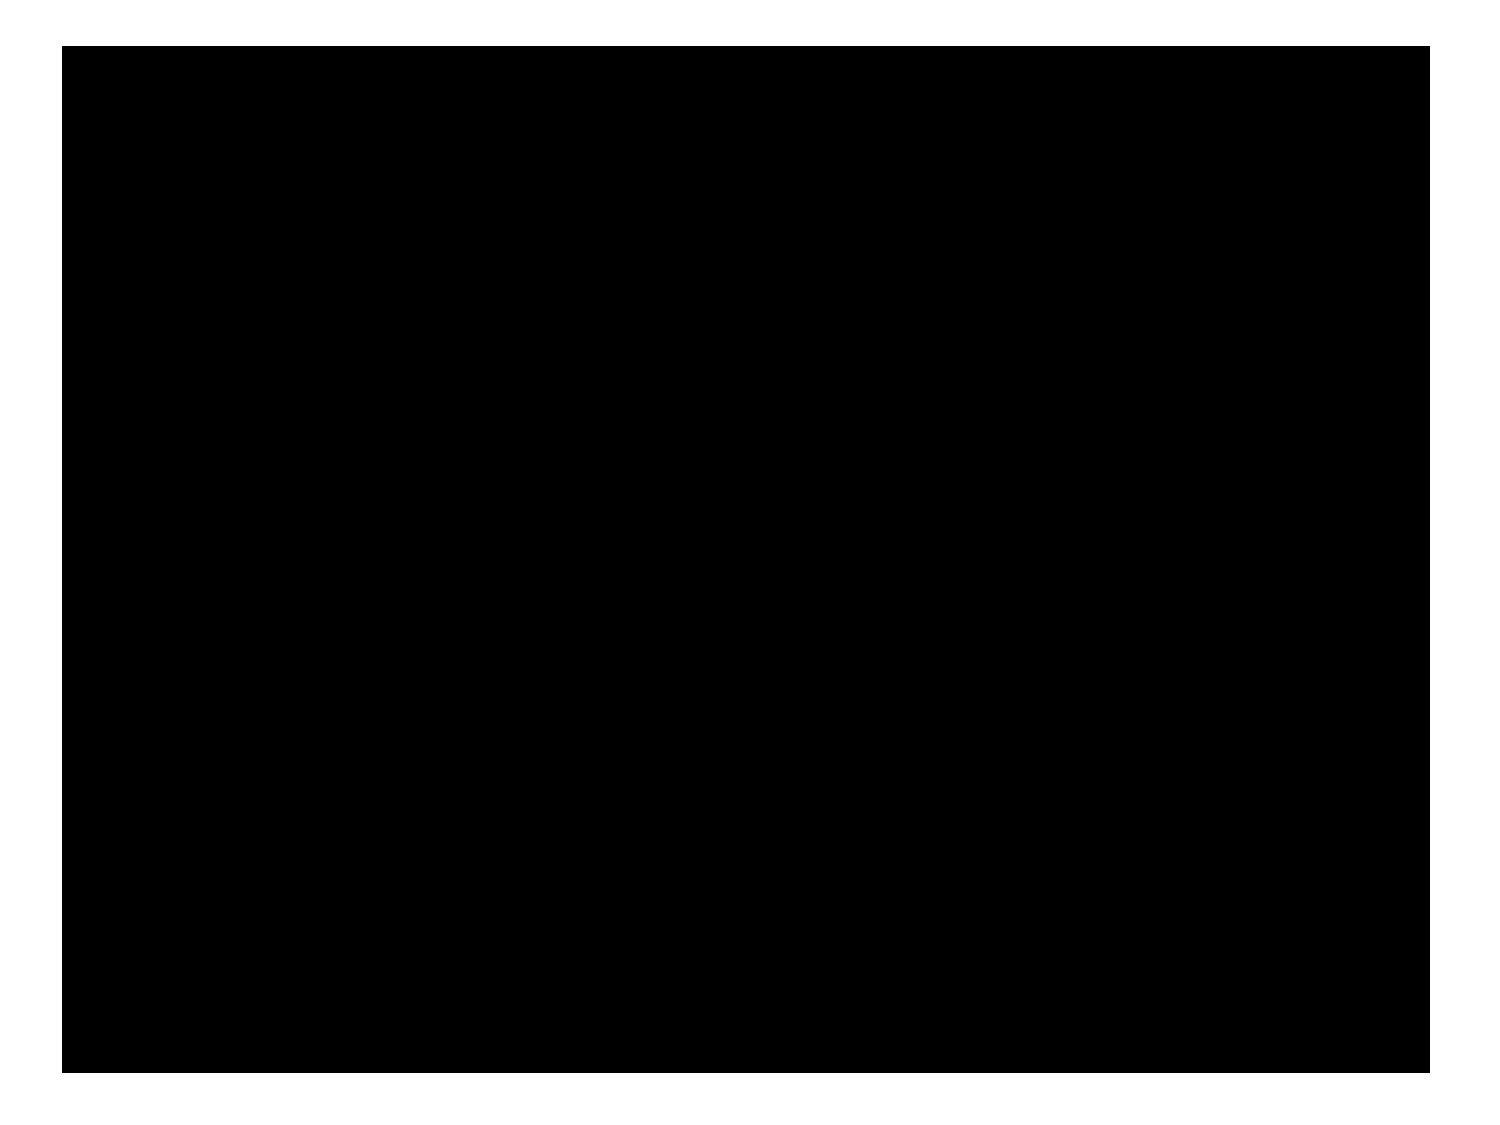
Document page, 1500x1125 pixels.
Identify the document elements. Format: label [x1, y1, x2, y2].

picture [62, 46, 1430, 1073]
